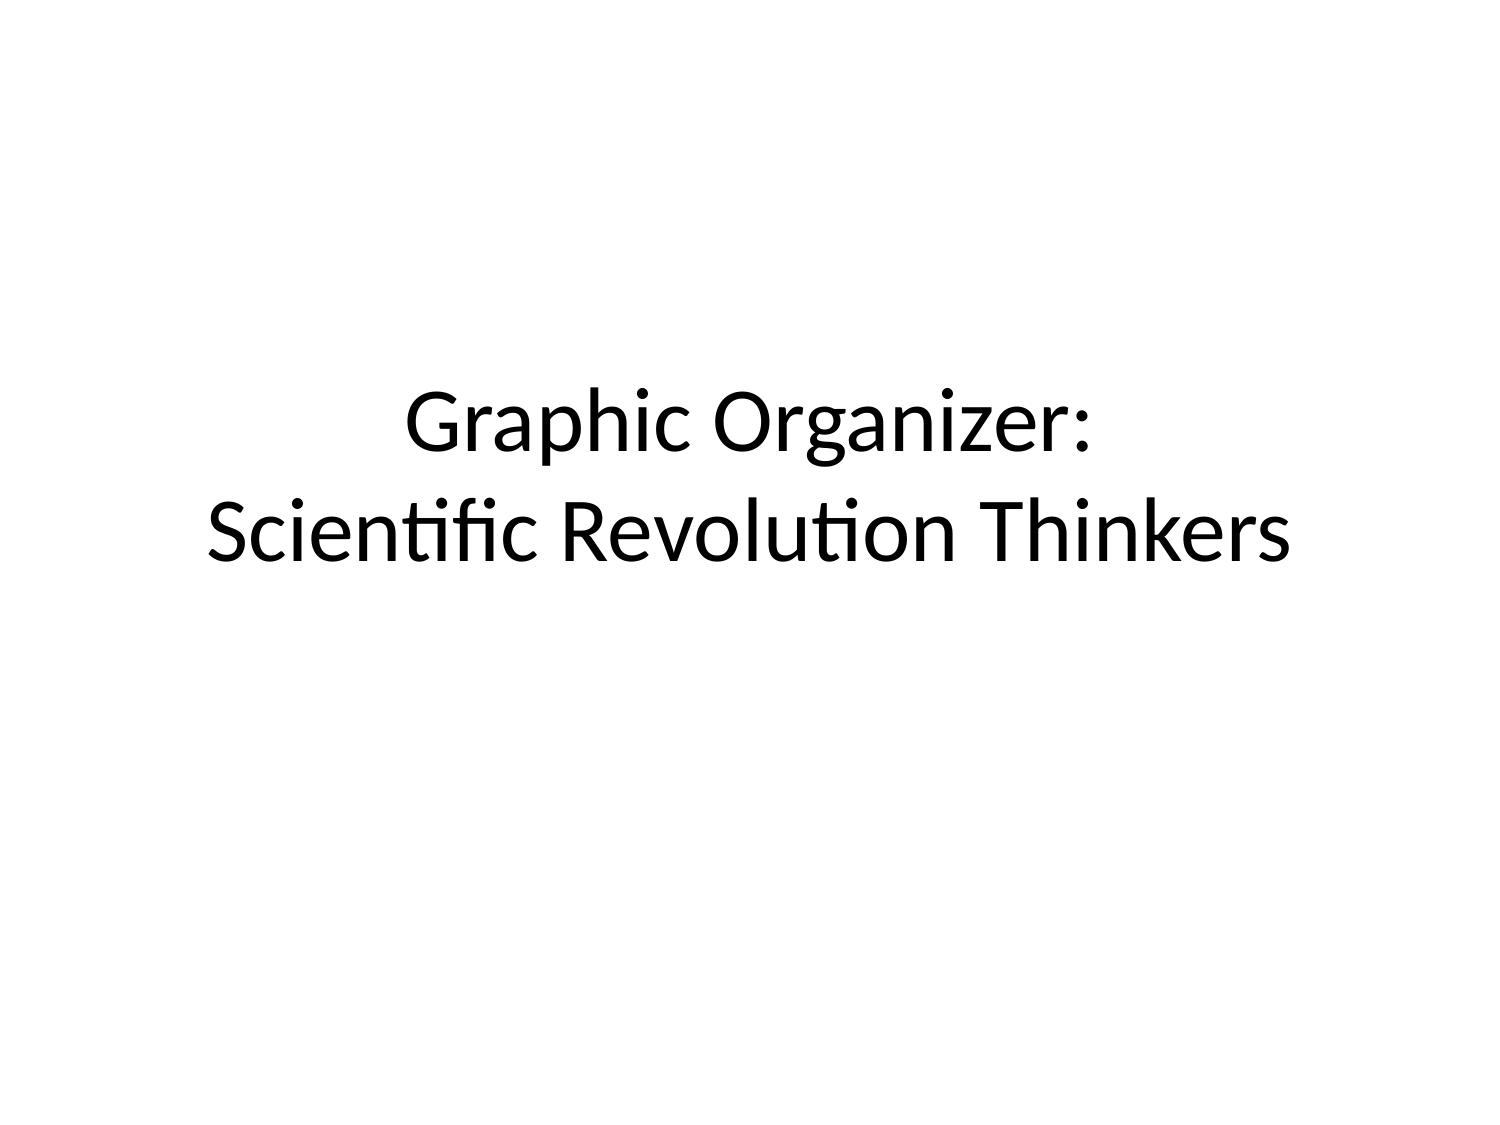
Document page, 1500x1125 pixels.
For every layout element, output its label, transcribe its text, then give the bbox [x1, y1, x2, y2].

title Graphic Organizer: Scientific Revolution Thinkers [112, 349, 1388, 591]
